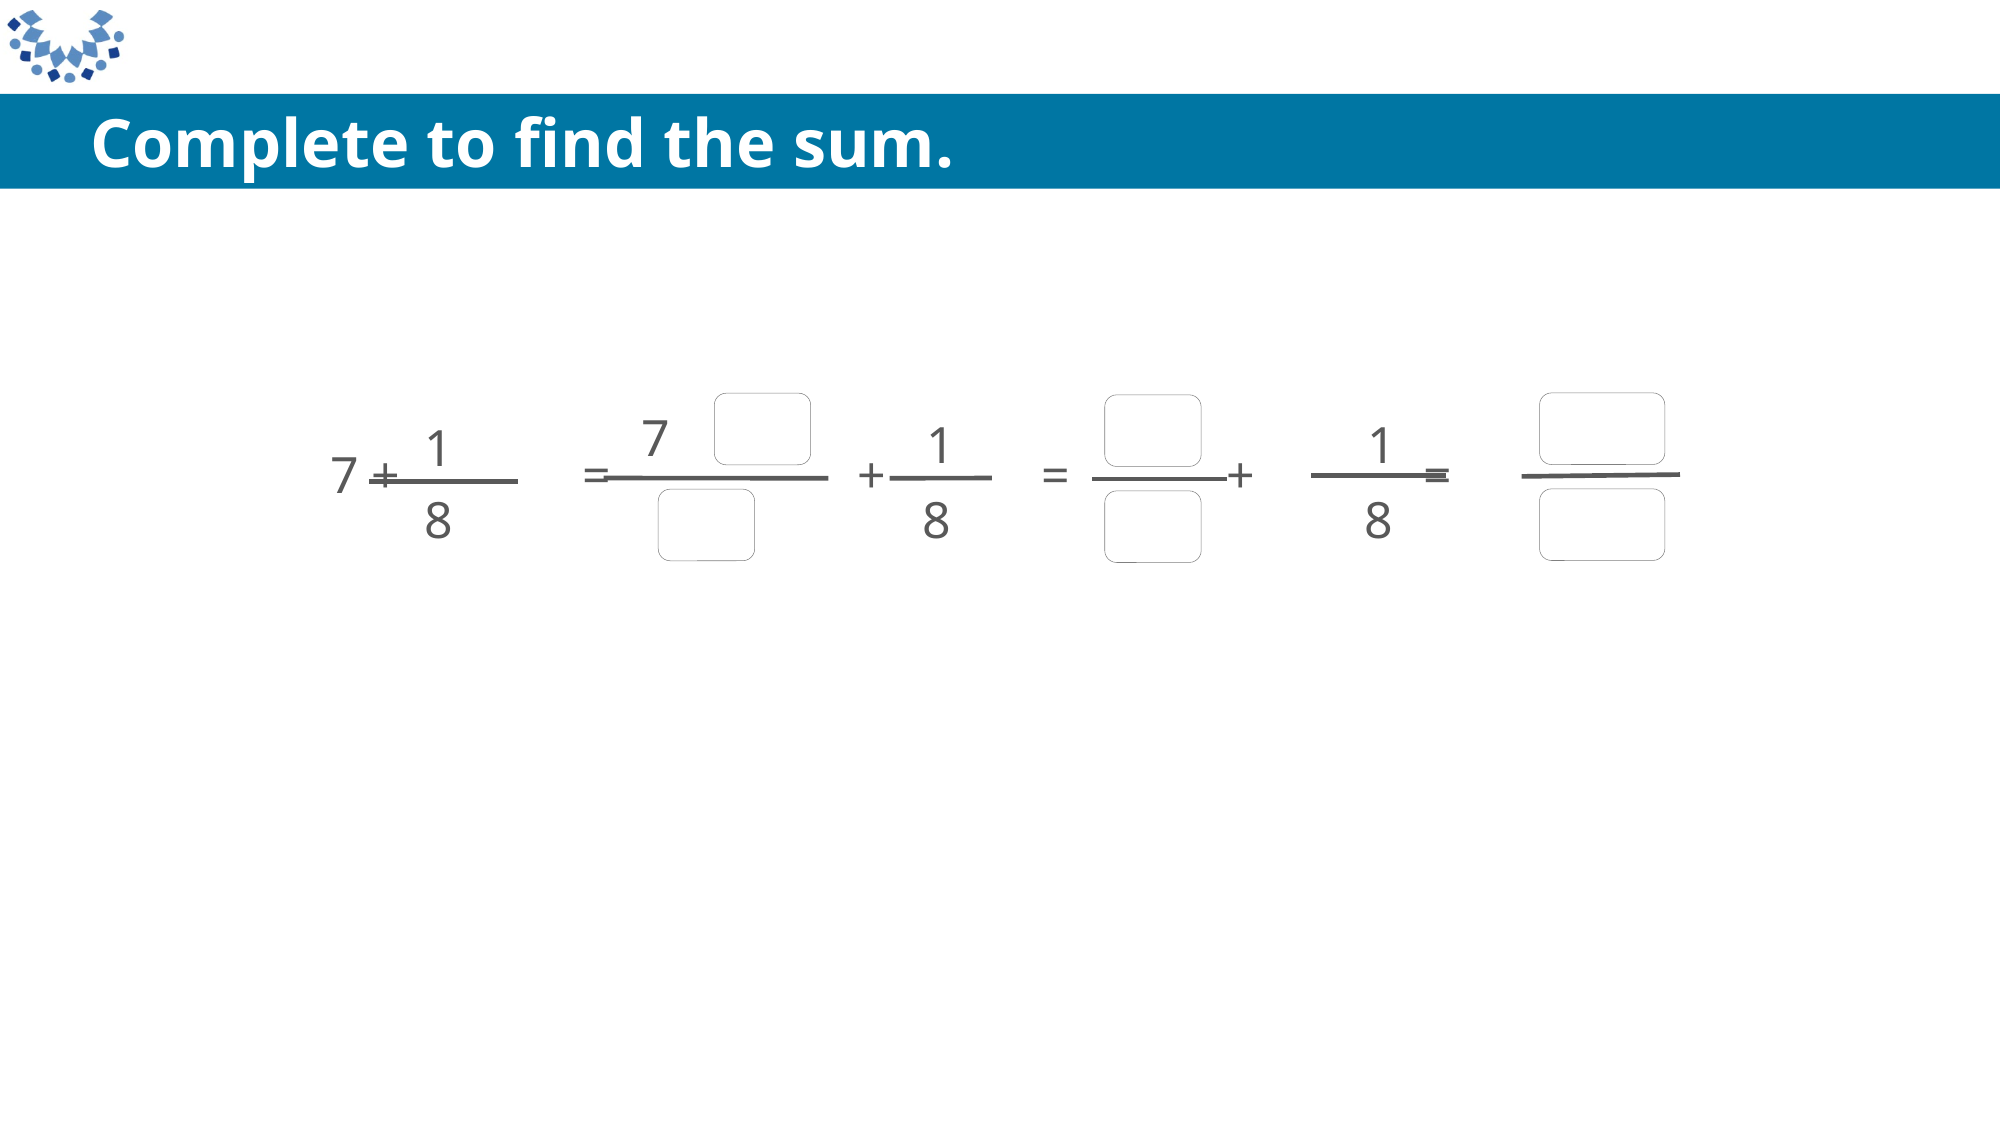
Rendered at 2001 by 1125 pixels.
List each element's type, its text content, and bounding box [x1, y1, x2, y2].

picture [0, 10, 129, 87]
text_box Complete to find the sum. [0, 93, 2000, 189]
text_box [251, 392, 1681, 563]
